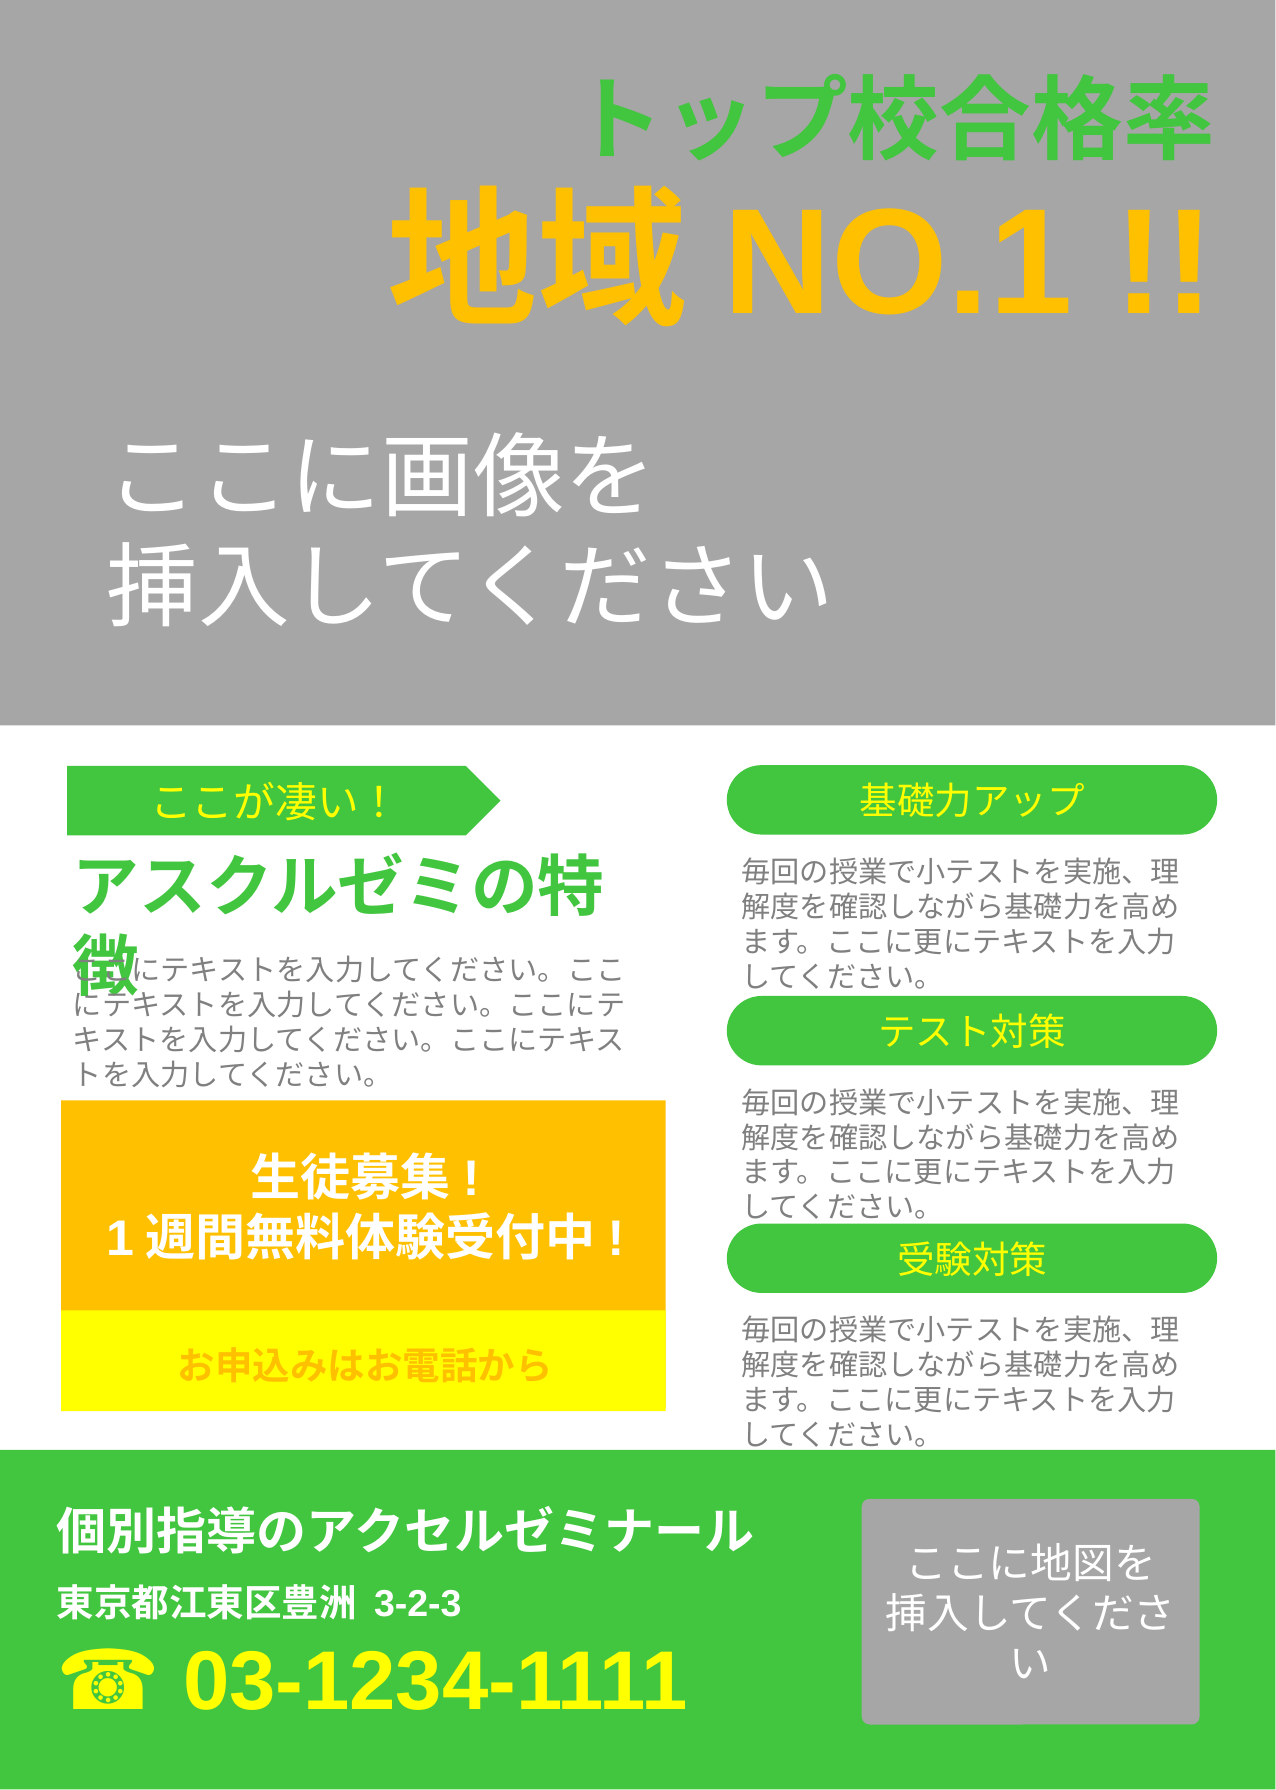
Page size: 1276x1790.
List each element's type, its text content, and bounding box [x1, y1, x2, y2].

text_box テスト対策 [725, 994, 1219, 1067]
text_box 毎回の授業で小テストを実施、理解度を確認しながら基礎力を高めます。ここに更にテキストを入力してください。 [726, 845, 1218, 1001]
text_box [0, 1449, 1276, 1790]
text_box ここが凄い！ [66, 764, 503, 836]
text_box トップ校合格率 [430, 53, 1230, 156]
text_box [60, 1309, 667, 1412]
text_box アスクルゼミの特徴 [58, 836, 666, 943]
text_box 個別指導のアクセルゼミナール [41, 1492, 834, 1567]
text_box 基礎力アップ [725, 764, 1219, 836]
text_box 受験対策 [725, 1222, 1219, 1294]
text_box ☎ 03-1234-1111 [41, 1619, 834, 1734]
text_box ここに画像を 挿入してください [0, 0, 1276, 726]
text_box お申込みはお電話から [64, 1334, 666, 1395]
text_box 東京都江東区豊洲 3-2-3 [41, 1571, 532, 1619]
text_box 生徒募集! 1週間無料体験受付中! [64, 1137, 666, 1273]
text_box ここにテキストを入力してください。ここにテキストを入力してください。ここにテキストを入力してください。ここにテキストを入力してください。 [58, 943, 666, 1099]
text_box 毎回の授業で小テストを実施、理解度を確認しながら基礎力を高めます。ここに更にテキストを入力してください。 [726, 1076, 1218, 1232]
text_box [60, 1099, 667, 1309]
text_box 毎回の授業で小テストを実施、理解度を確認しながら基礎力を高めます。ここに更にテキストを入力してください。 [726, 1304, 1218, 1459]
text_box ここに地図を 挿入してください [860, 1497, 1201, 1726]
text_box 地域NO.1 !! [101, 156, 1230, 351]
